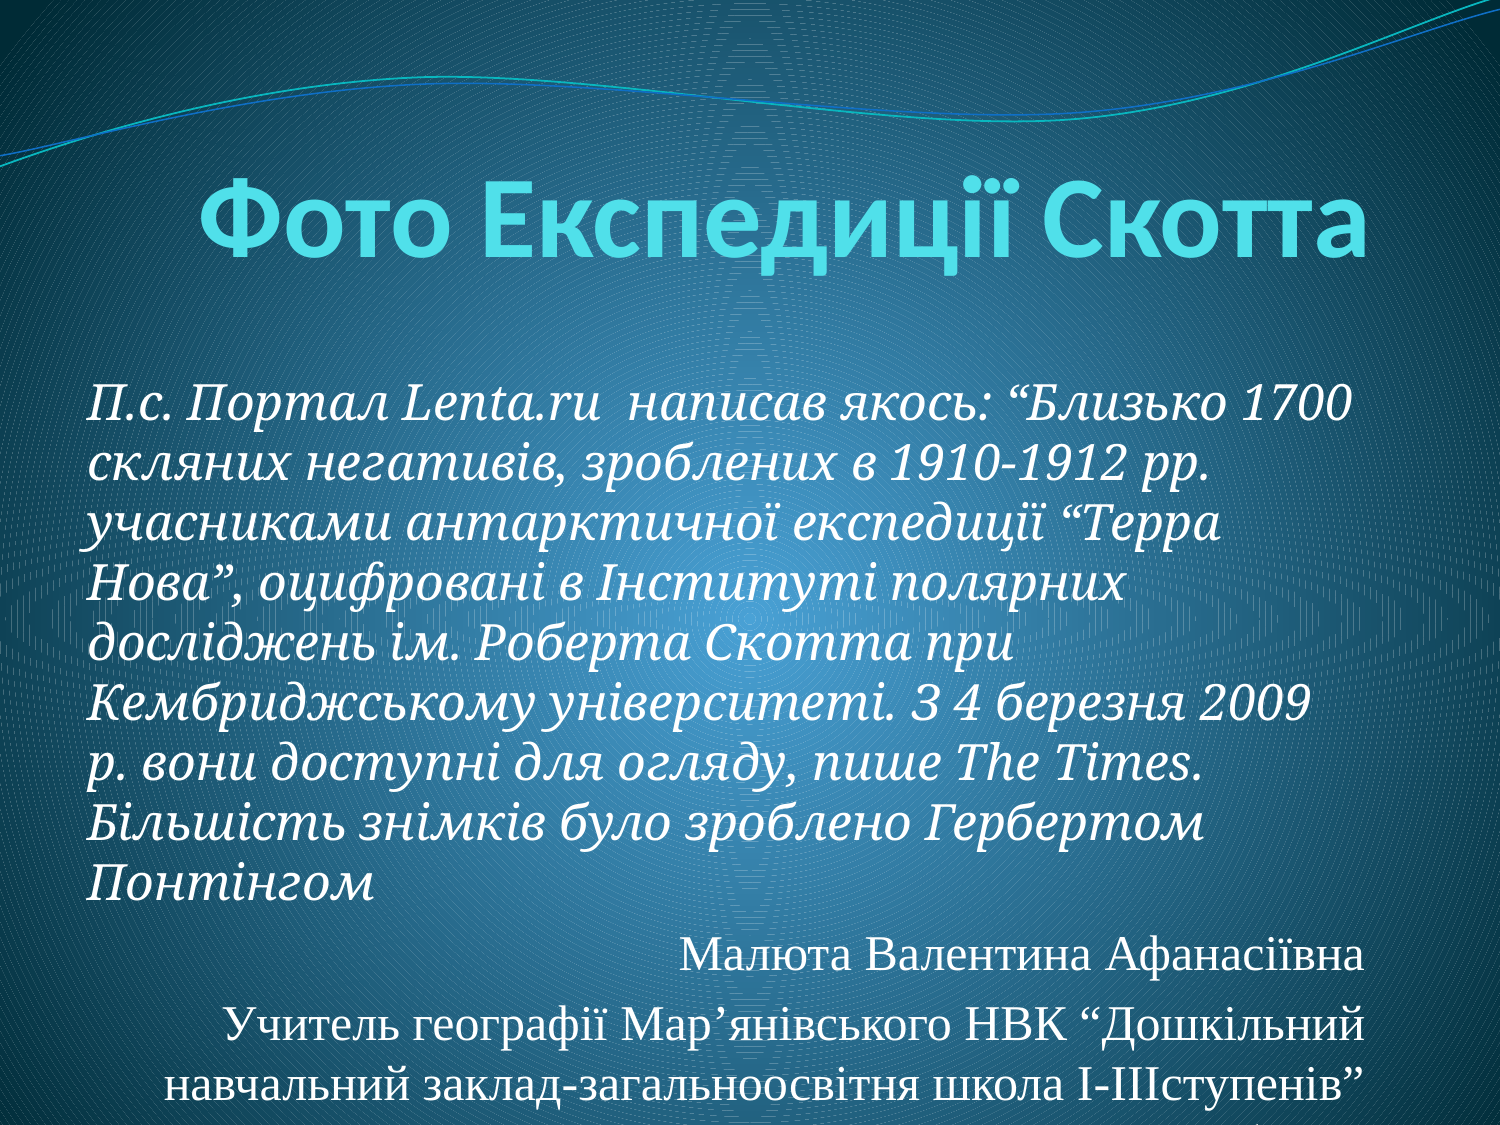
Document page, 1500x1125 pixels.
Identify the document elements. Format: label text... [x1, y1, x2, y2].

title Фото Експедиції Скотта [87, 46, 1376, 282]
subtitle П.с. Портал Lenta.ru написав якось: “Близько 1700 скляних негативів, зроблених в 1910-1912 рр. учасниками антарктичної експедиції “Терра Нова”, оцифровані в Інституті полярних досліджень ім. Роберта Скотта при Кембриджському університеті. З 4 березня 2009 р. вони доступні для огляду, пише The Times. Більшість знімків було зроблено Гербертом Понтінгом Малюта Валентина Афанасіївна Учитель географії Мар’янівського НВК “Дошкільний навчальний заклад-загальноосвітня школа І-ІІІступенів” Лисянської районної ради Черкаської області [87, 363, 1376, 926]
